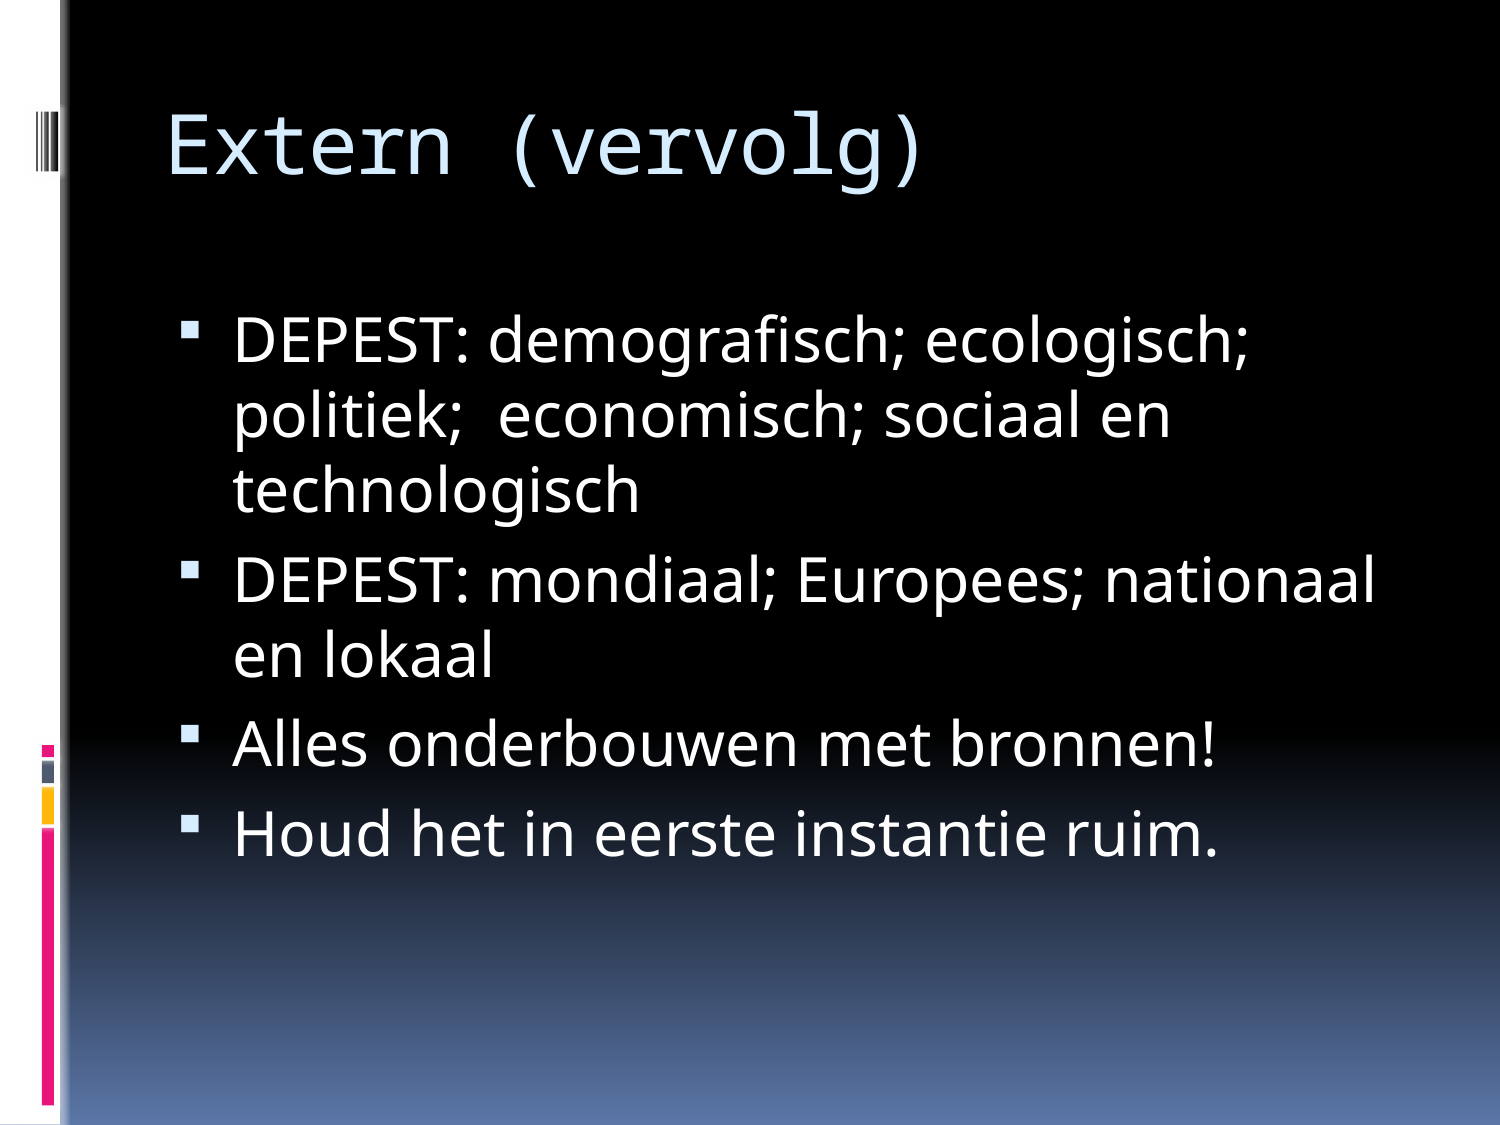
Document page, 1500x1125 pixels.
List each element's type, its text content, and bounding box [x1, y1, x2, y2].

list DEPEST: demografisch; ecologisch; politiek; economisch; sociaal en technologisch DEPEST: mondiaal; Europees; nationaal en lokaal Alles onderbouwen met bronnen! Houd het in eerste instantie ruim. [150, 292, 1425, 1043]
title Extern (vervolg) [150, 84, 1425, 235]
